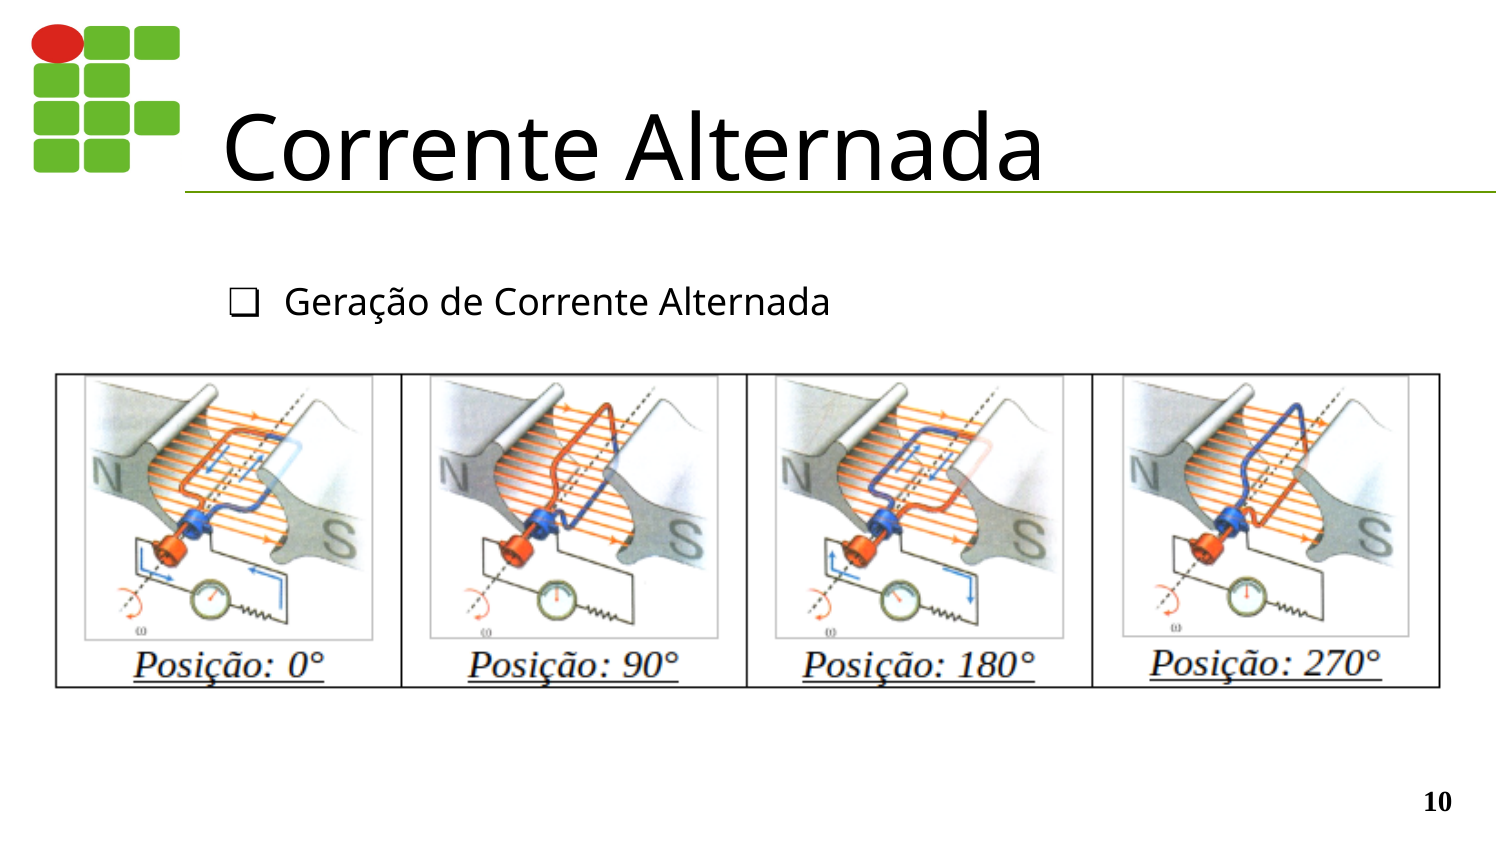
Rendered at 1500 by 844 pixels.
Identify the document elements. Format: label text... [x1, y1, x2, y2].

list Geração de Corrente Alternada [193, 248, 1490, 322]
text_box ‹#› [1390, 768, 1468, 825]
picture [41, 361, 1459, 706]
title Corrente Alternada [206, 26, 1468, 207]
picture [29, 23, 182, 174]
